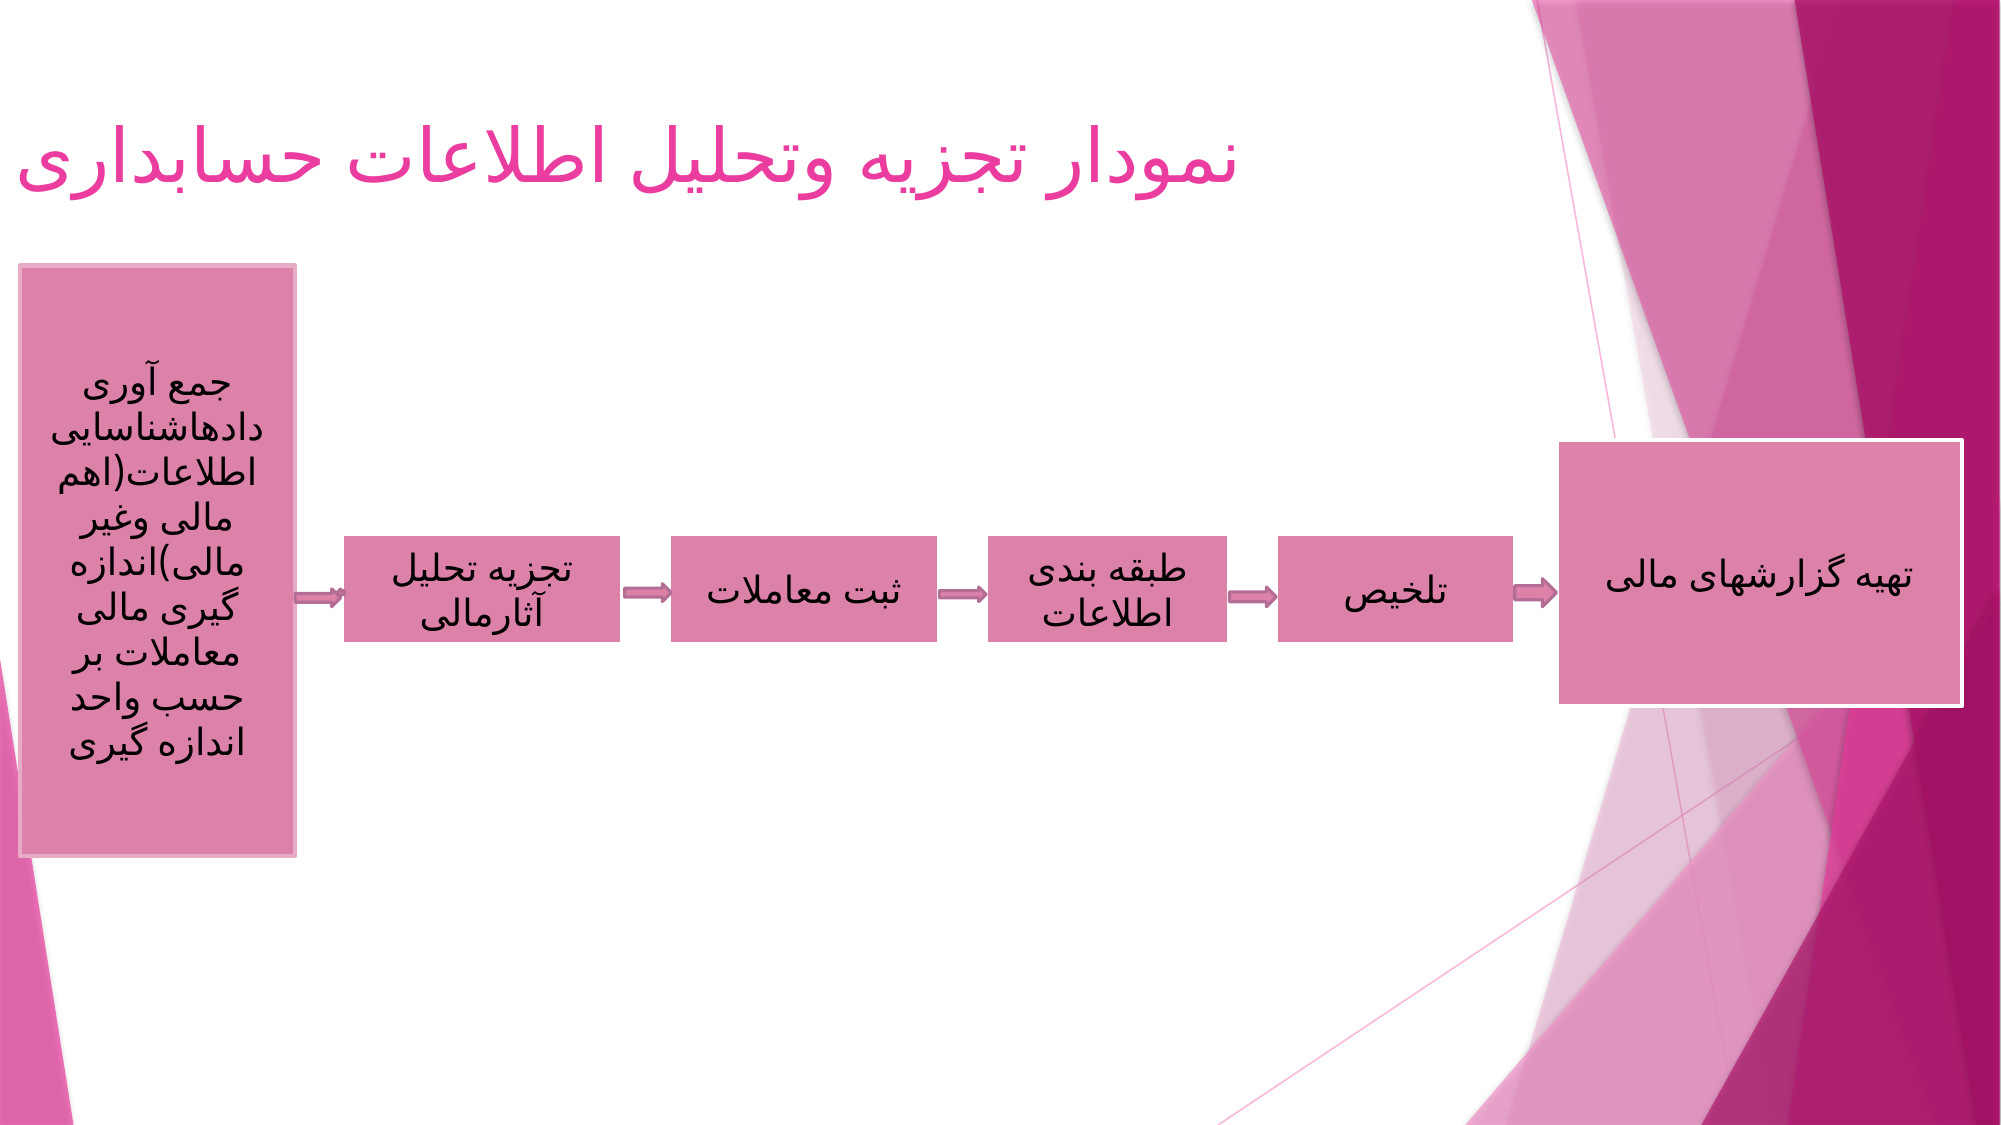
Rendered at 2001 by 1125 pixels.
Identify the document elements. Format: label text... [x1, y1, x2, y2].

text_box [1227, 585, 1278, 609]
title نمودار تجزیه وتحلیل اطلاعات حسابداری [0, 99, 1411, 317]
text_box [1513, 577, 1558, 609]
text_box طبقه بندی اطلاعات [984, 531, 1231, 646]
text_box ثبت معاملات [667, 531, 941, 646]
text_box تلخیص [1274, 531, 1517, 646]
text_box [623, 582, 673, 603]
text_box تهیه گزارشهای مالی [1554, 438, 1964, 708]
text_box جمع آوری دادهاشناسایی اطلاعات(اهم مالی وغیر مالی)اندازه گیری مالی معاملات بر حسب واحد اندازه گیری [18, 263, 297, 858]
text_box [293, 587, 342, 609]
text_box [337, 587, 346, 597]
text_box تجزیه تحلیل آثارمالی [340, 531, 624, 646]
text_box [937, 585, 988, 604]
